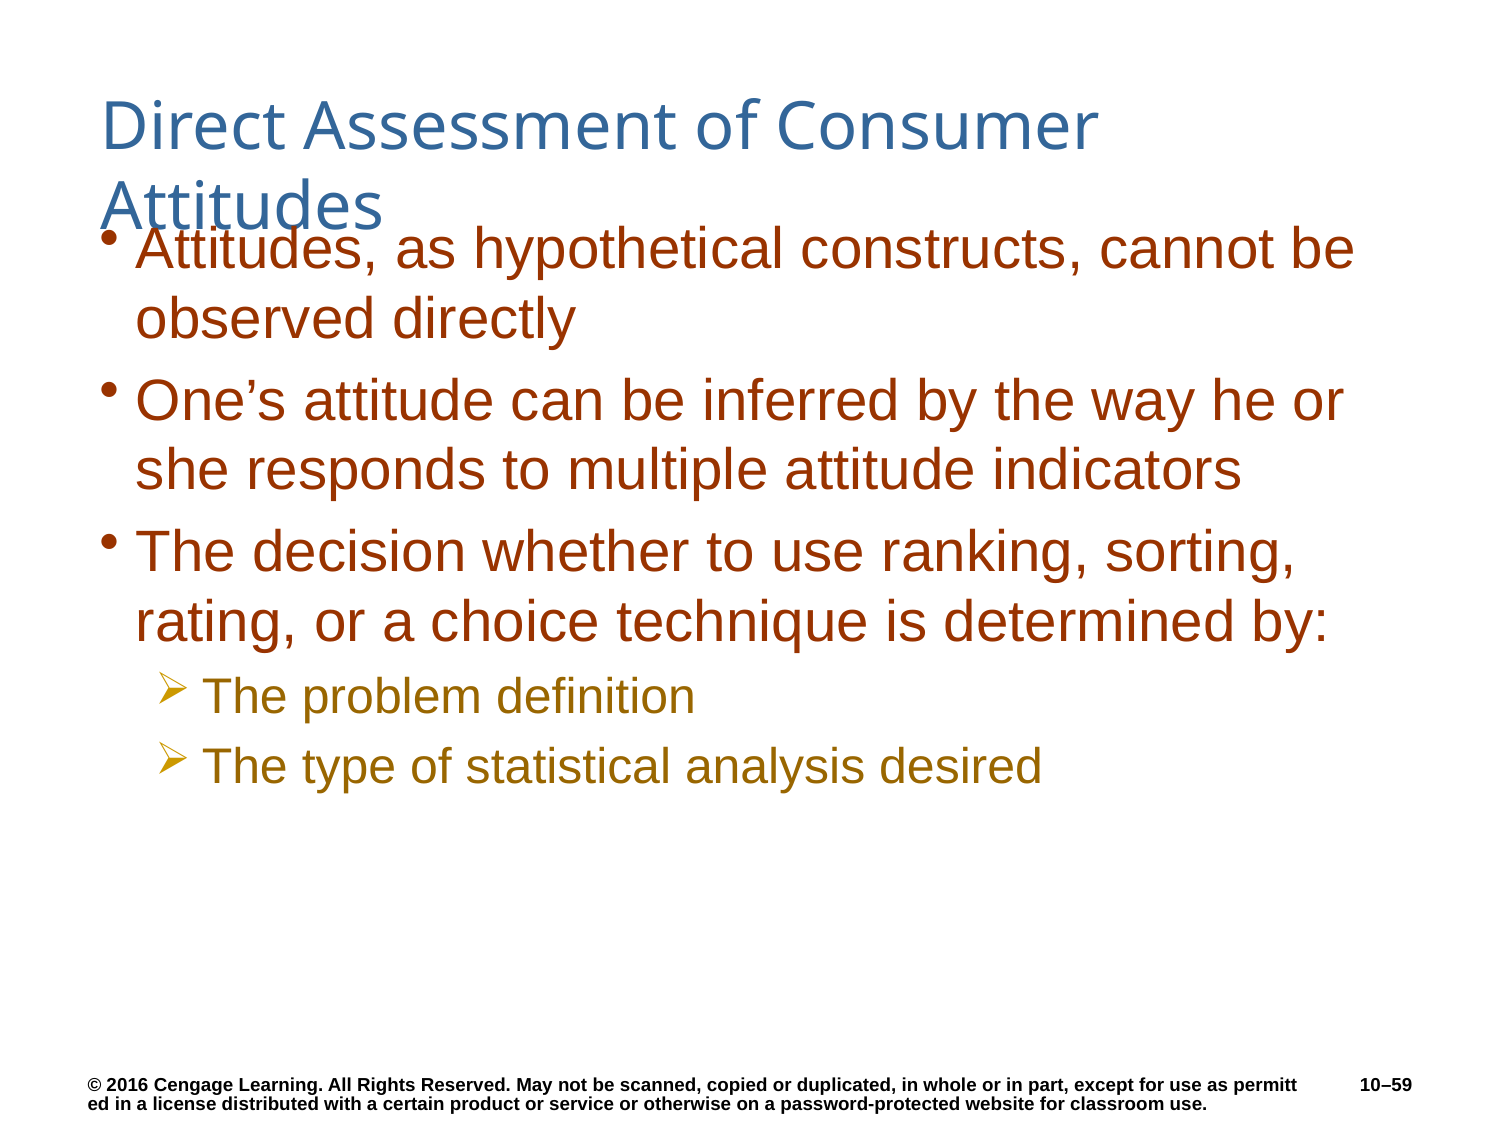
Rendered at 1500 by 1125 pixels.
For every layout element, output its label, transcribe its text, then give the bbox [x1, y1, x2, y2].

list Attitudes, as hypothetical constructs, cannot be observed directly One’s attitude can be inferred by the way he or she responds to multiple attitude indicators The decision whether to use ranking, sorting, rating, or a choice technique is determined by: The problem definition The type of statistical analysis desired [84, 202, 1414, 1013]
footer © 2016 Cengage Learning. All Rights Reserved. May not be scanned, copied or duplicated, in whole or in part, except for use as permitted in a license distributed with a certain product or service or otherwise on a password-protected website for classroom use. [87, 1057, 1050, 1103]
slide_number 10–59 [1050, 1042, 1413, 1103]
title Direct Assessment of Consumer Attitudes [85, 75, 1411, 171]
